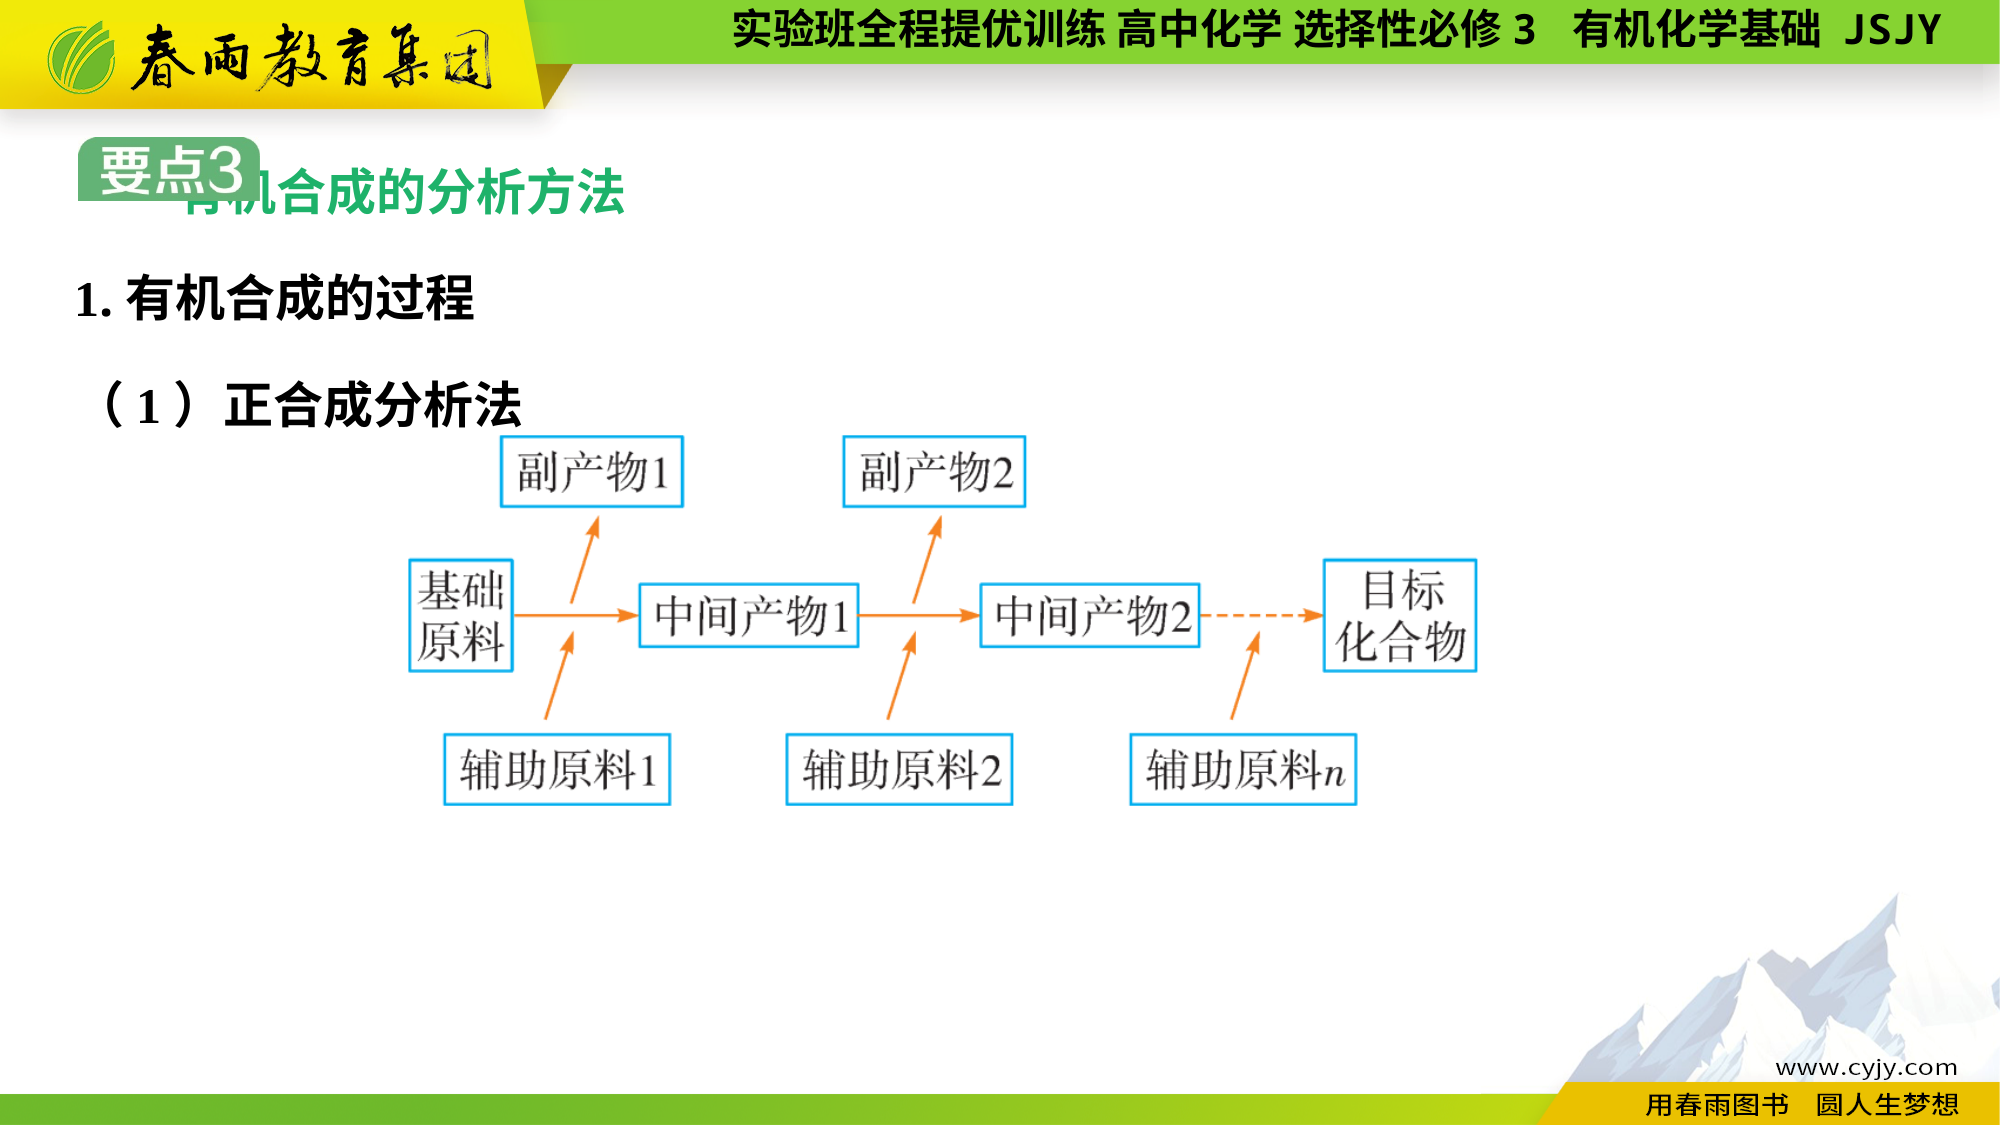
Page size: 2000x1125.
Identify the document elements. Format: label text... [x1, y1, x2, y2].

picture [0, 0, 2000, 1125]
list 有机合成的分析方法 1.有机合成的过程 （1）正合成分析法 [59, 122, 1944, 444]
